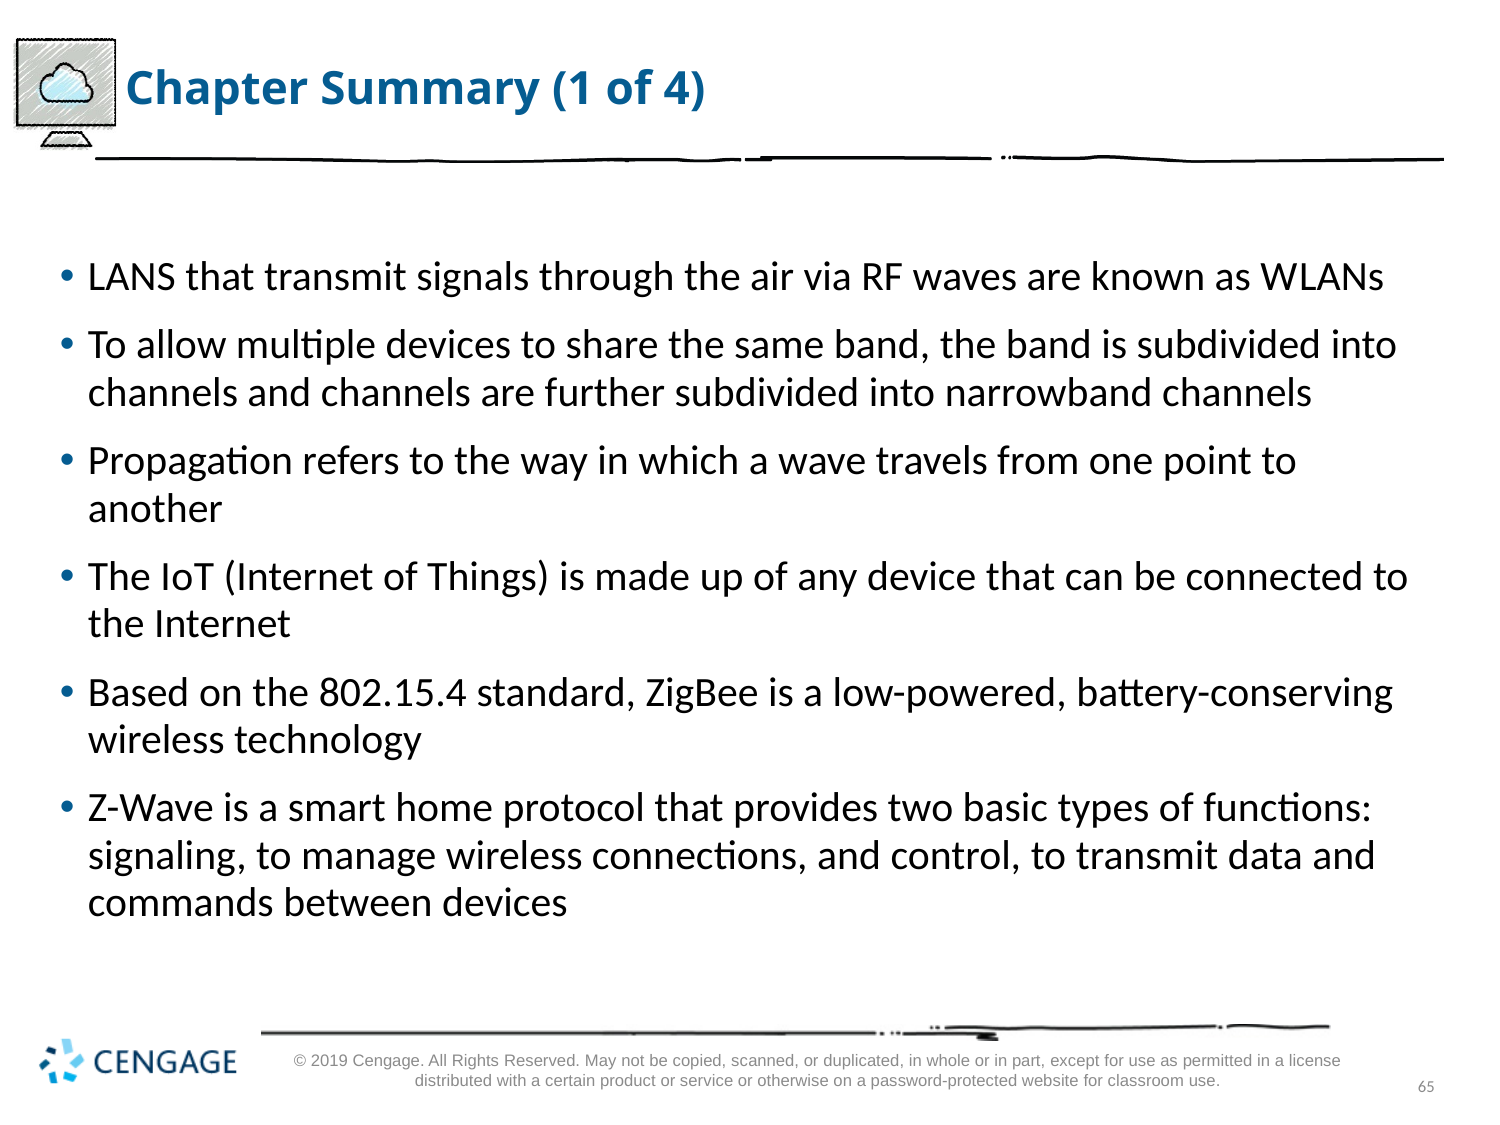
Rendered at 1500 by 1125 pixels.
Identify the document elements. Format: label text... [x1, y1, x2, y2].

footer © 2019 Cengage. All Rights Reserved. May not be copied, scanned, or duplicated, in whole or in part, except for use as permitted in a license distributed with a certain product or service or otherwise on a password-protected website for classroom use. [262, 1050, 1375, 1091]
title Chapter Summary (1 of 4) [125, 66, 1442, 116]
list LANS that transmit signals through the air via RF waves are known as W LANs To allow multiple devices to share the same band, the band is subdivided into channels and channels are further subdivided into narrowband channels Propagation refers to the way in which a wave travels from one point to another The I o T (Internet of Things) is made up of any device that can be connected to the Internet Based on the 802.15.4 standard, ZigBee is a low-powered, battery-conserving wireless technology Z-Wave is a smart home protocol that provides two basic types of functions: signaling, to manage wireless connections, and control, to transmit data and commands between devices [59, 252, 1441, 907]
picture [13, 36, 117, 151]
picture [95, 155, 1444, 163]
picture [261, 1024, 1331, 1041]
picture [19, 1025, 249, 1096]
